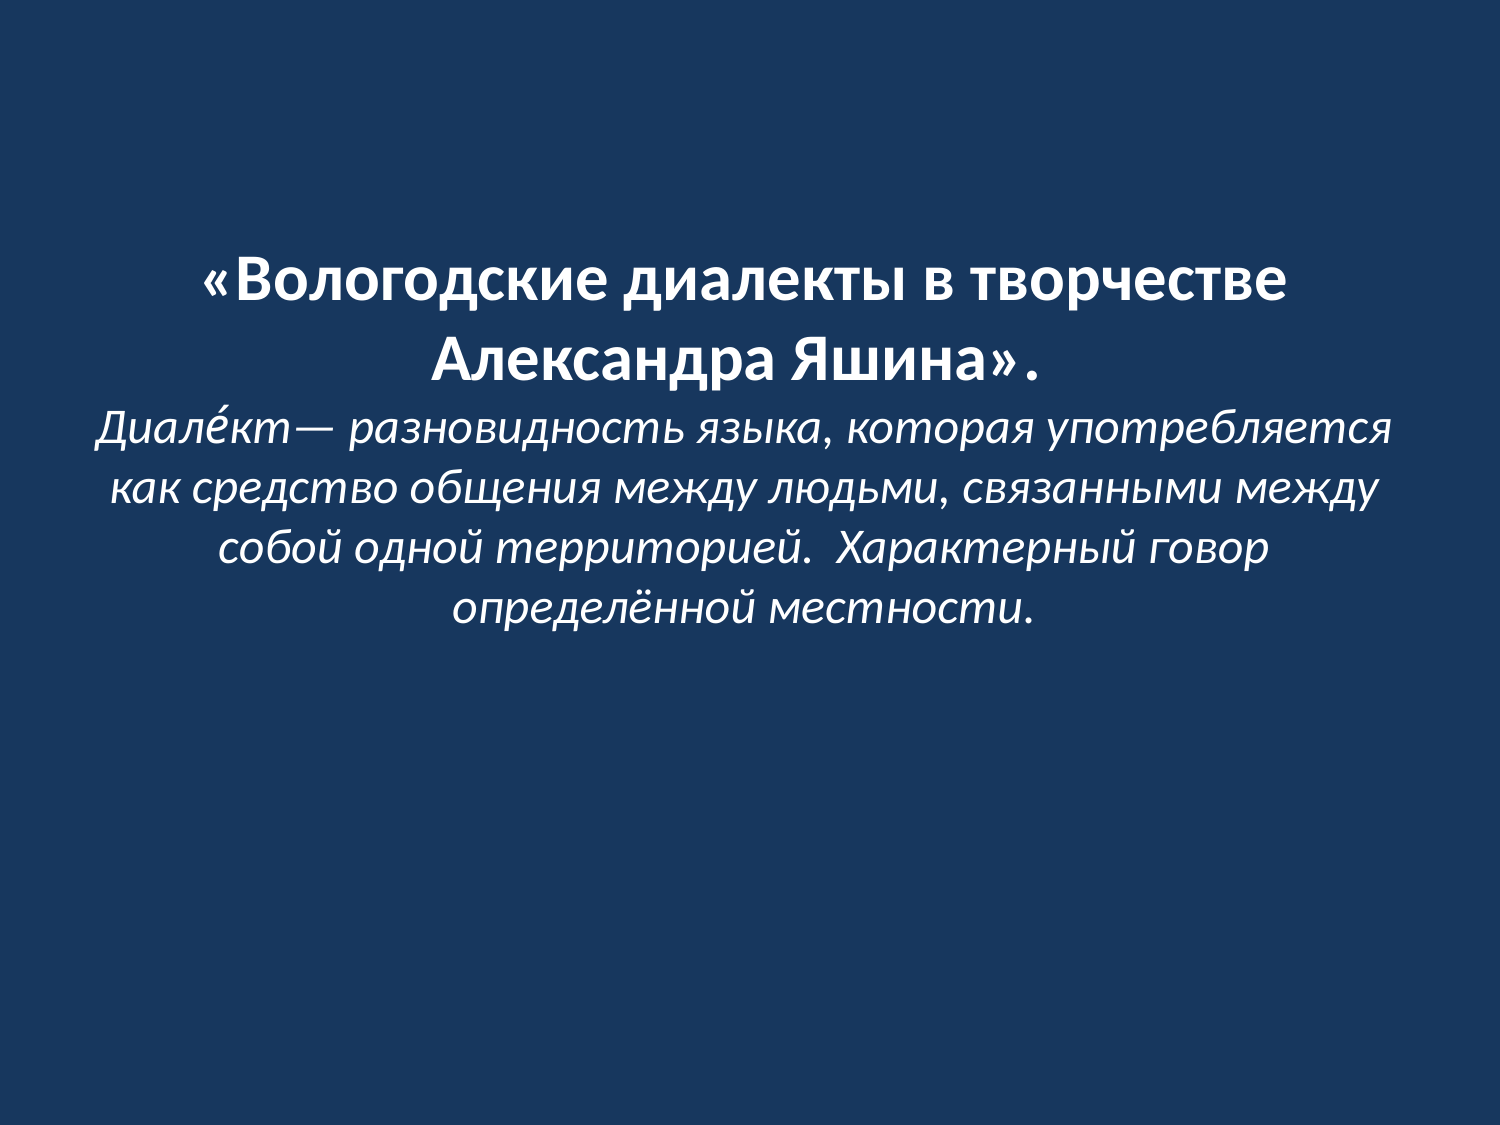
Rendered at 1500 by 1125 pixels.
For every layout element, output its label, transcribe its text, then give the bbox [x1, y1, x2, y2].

text_box «Вологодские диалекты в творчестве Александра Яшина». Диале́кт— разновидность языка, которая употребляется как средство общения между людьми, связанными между собой одной территорией. Характерный говор определённой местности. [76, 66, 1412, 641]
